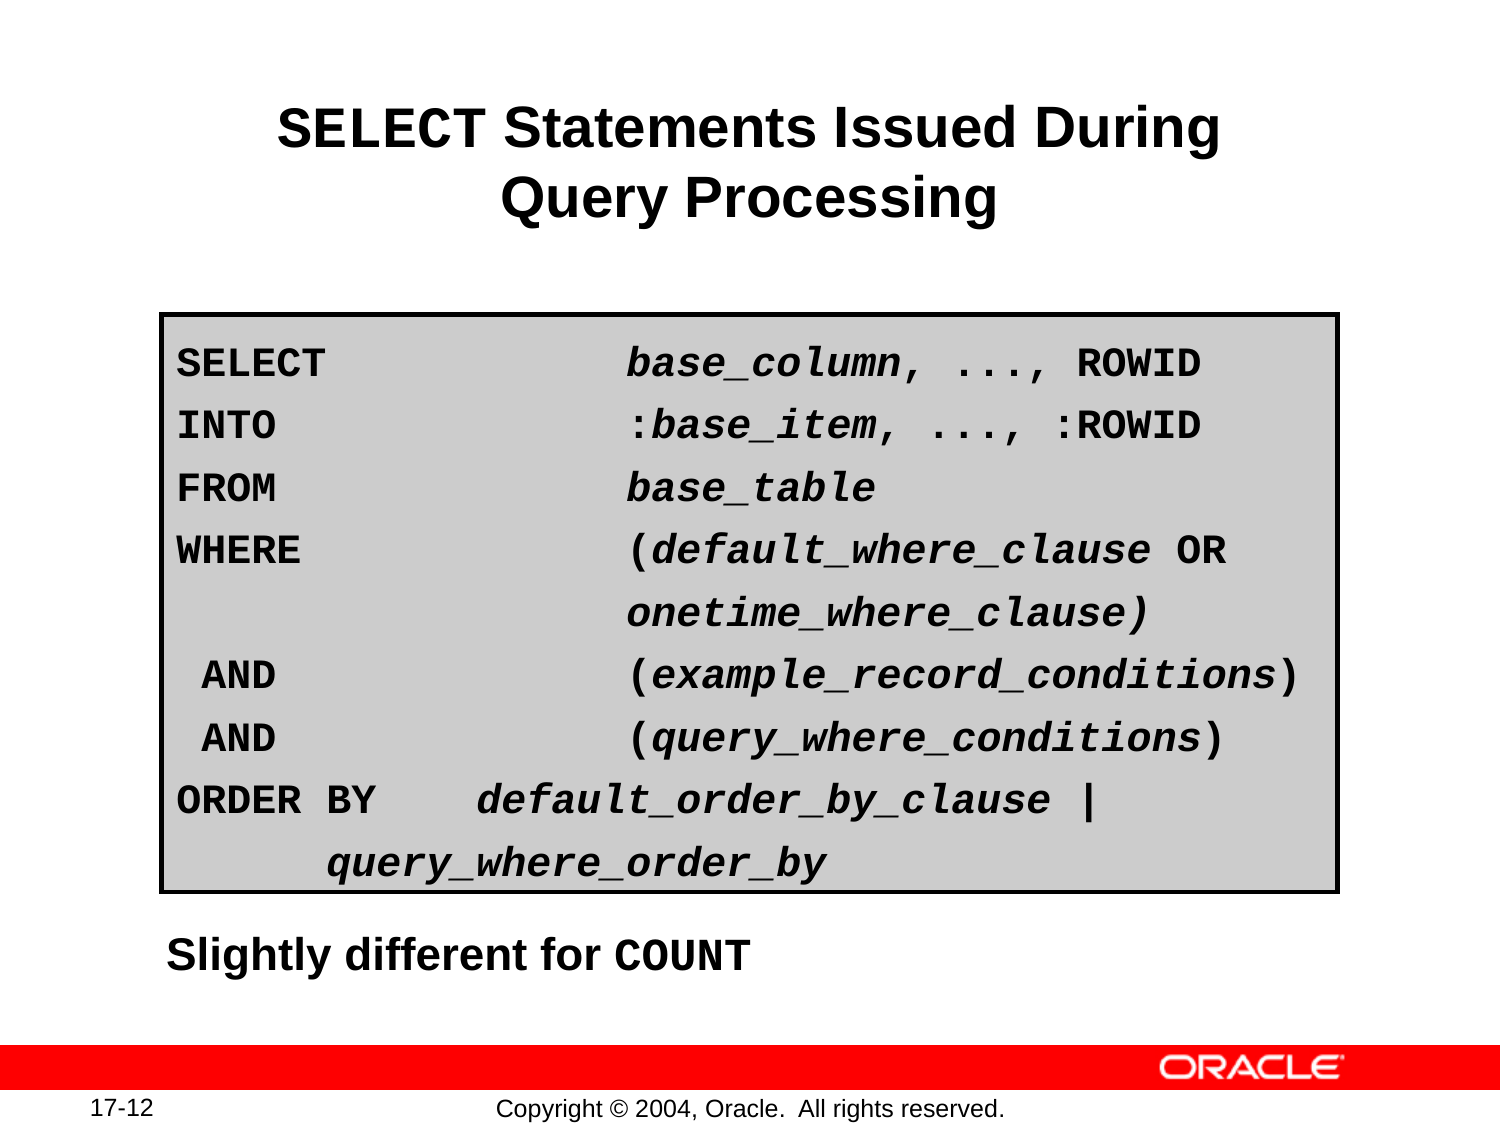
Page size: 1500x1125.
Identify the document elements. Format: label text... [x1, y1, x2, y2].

list Slightly different for COUNT [150, 917, 1363, 988]
title SELECT Statements Issued During Query Processing [149, 87, 1351, 232]
text_box SELECT base_column, ..., ROWID INTO :base_item, ..., :ROWID FROM base_table WHERE (default_where_clause OR onetime_where_clause) AND (example_record_conditions) AND (query_where_conditions) ORDER BY default_order_by_clause | query_where_order_by [161, 314, 1338, 892]
